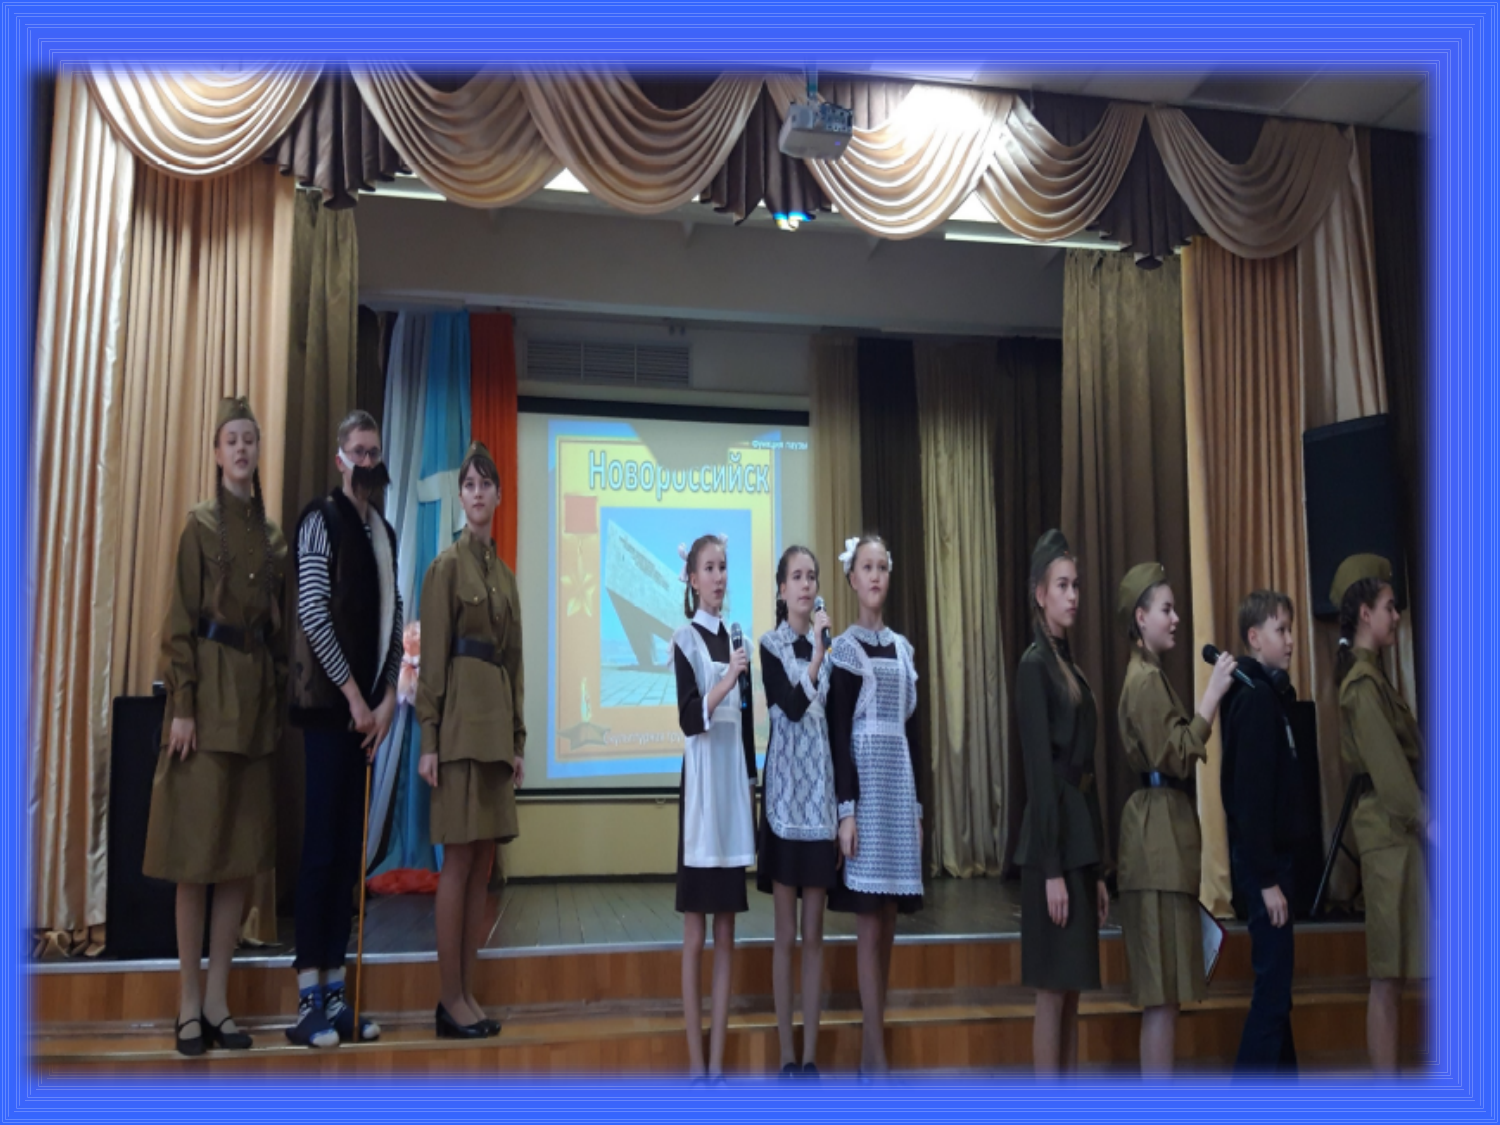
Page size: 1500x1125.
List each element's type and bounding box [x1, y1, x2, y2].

picture [13, 54, 1448, 1095]
